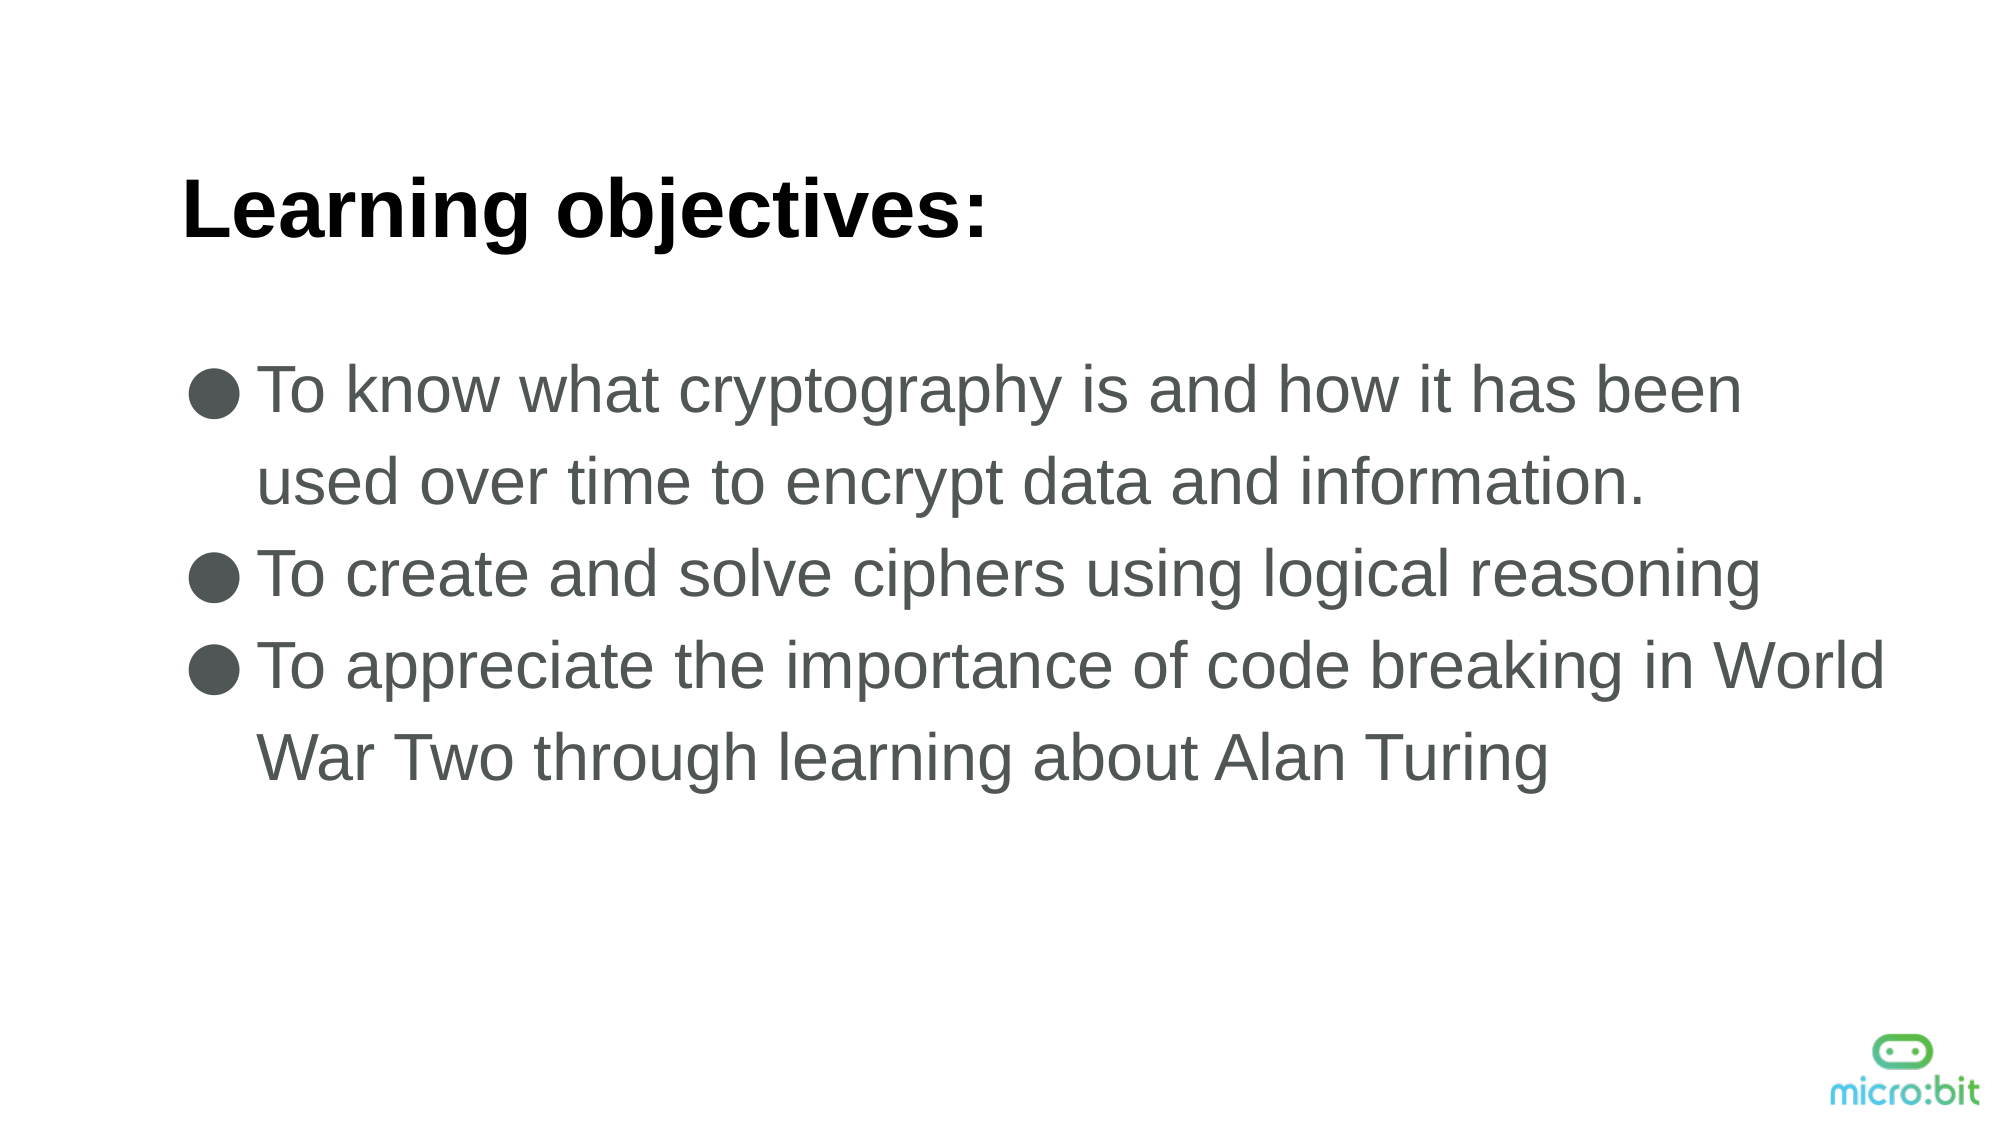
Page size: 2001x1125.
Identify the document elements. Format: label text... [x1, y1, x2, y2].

picture [1830, 1029, 1980, 1106]
text_box Learning objectives: To know what cryptography is and how it has been used over time to encrypt data and information. To create and solve ciphers using logical reasoning To appreciate the importance of code breaking in World War Two through learning about Alan Turing [166, 60, 1918, 884]
